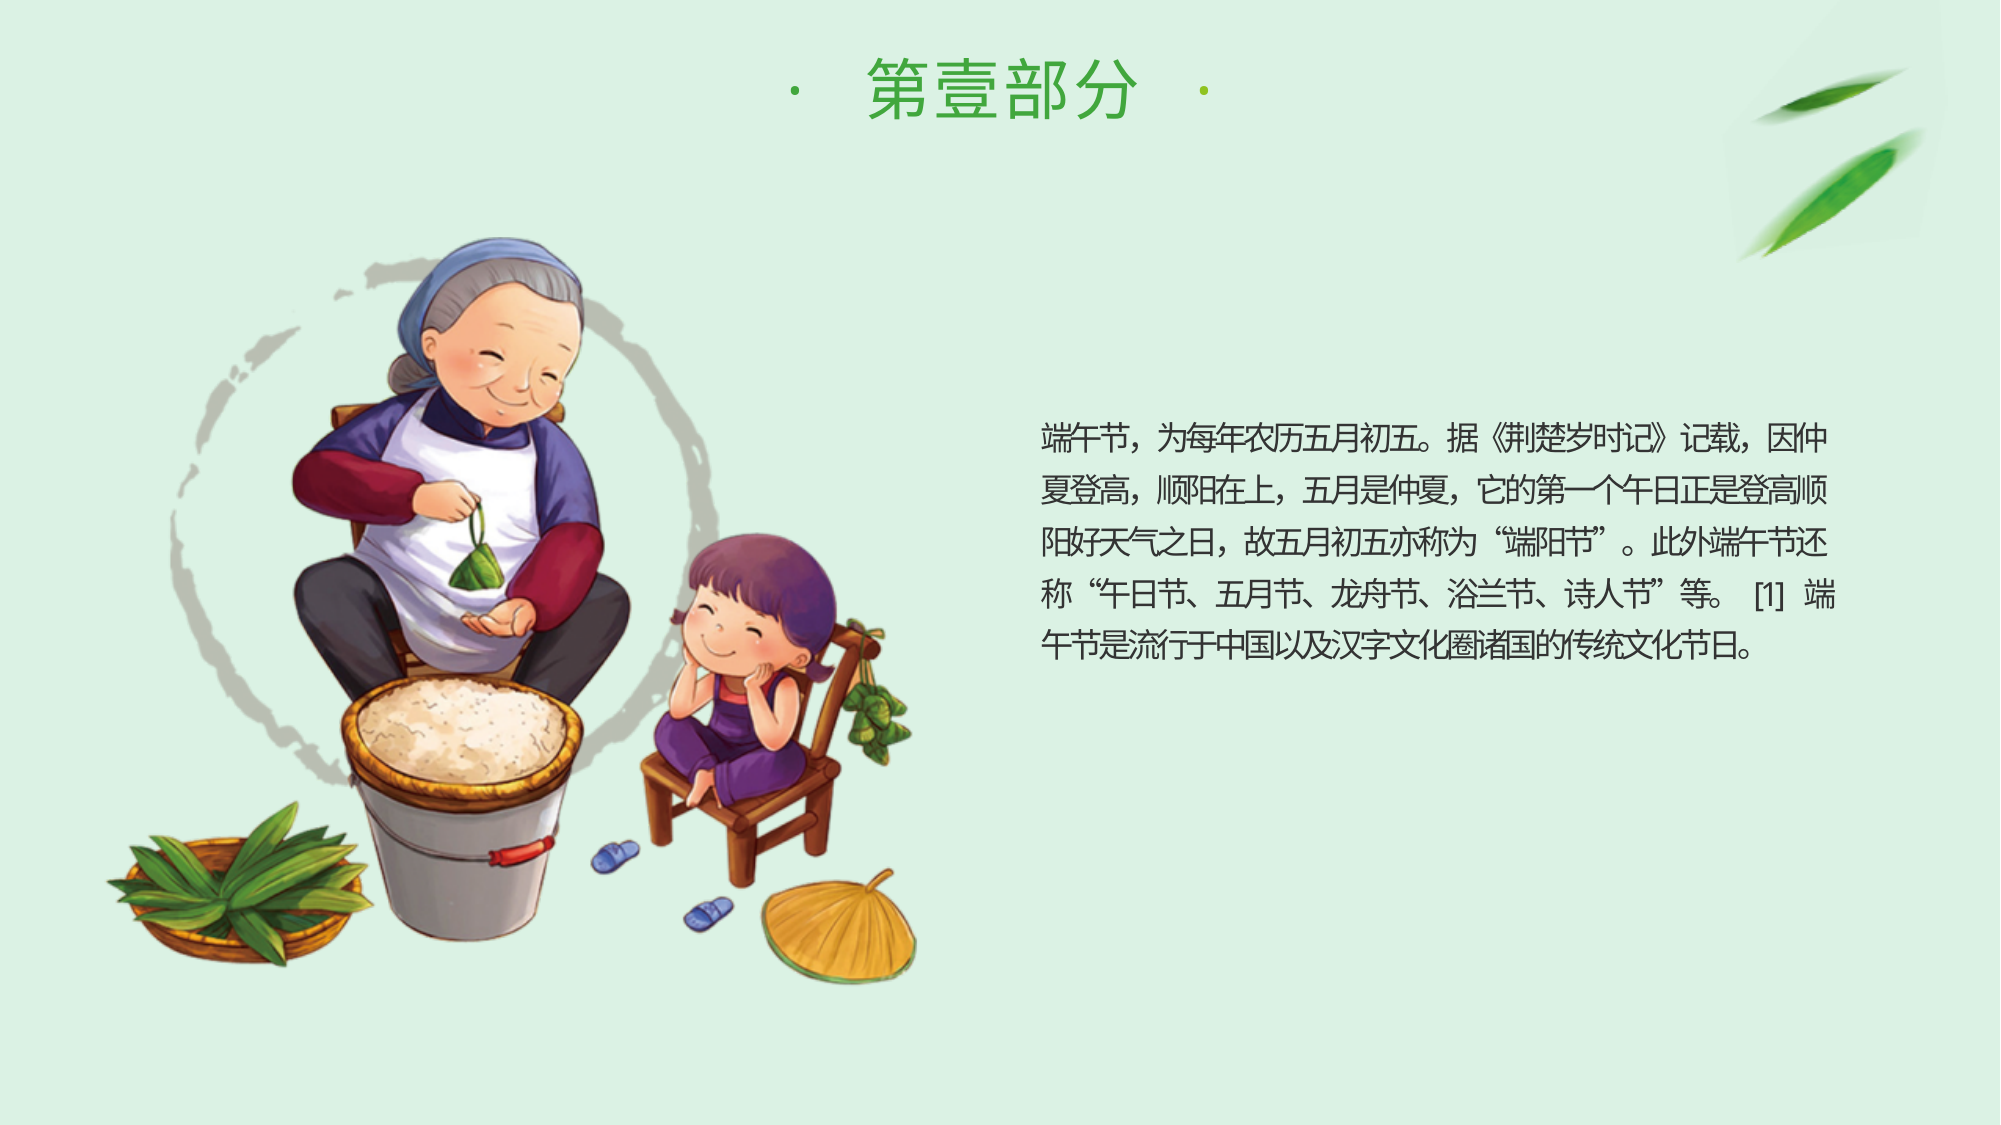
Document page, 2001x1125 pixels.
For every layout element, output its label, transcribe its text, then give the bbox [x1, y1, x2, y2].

picture [6, 112, 950, 1013]
text_box 端午节，为每年农历五月初五。据《荆楚岁时记》记载，因仲夏登高，顺阳在上，五月是仲夏，它的第一个午日正是登高顺阳好天气之日，故五月初五亦称为“端阳节”。此外端午节还称“午日节、五月节、龙舟节、浴兰节、诗人节”等。 [1] 端午节是流行于中国以及汉字文化圈诸国的传统文化节日。 [1025, 397, 1852, 672]
text_box · 第壹部分 · [247, 40, 1720, 135]
picture [1720, 0, 1948, 263]
